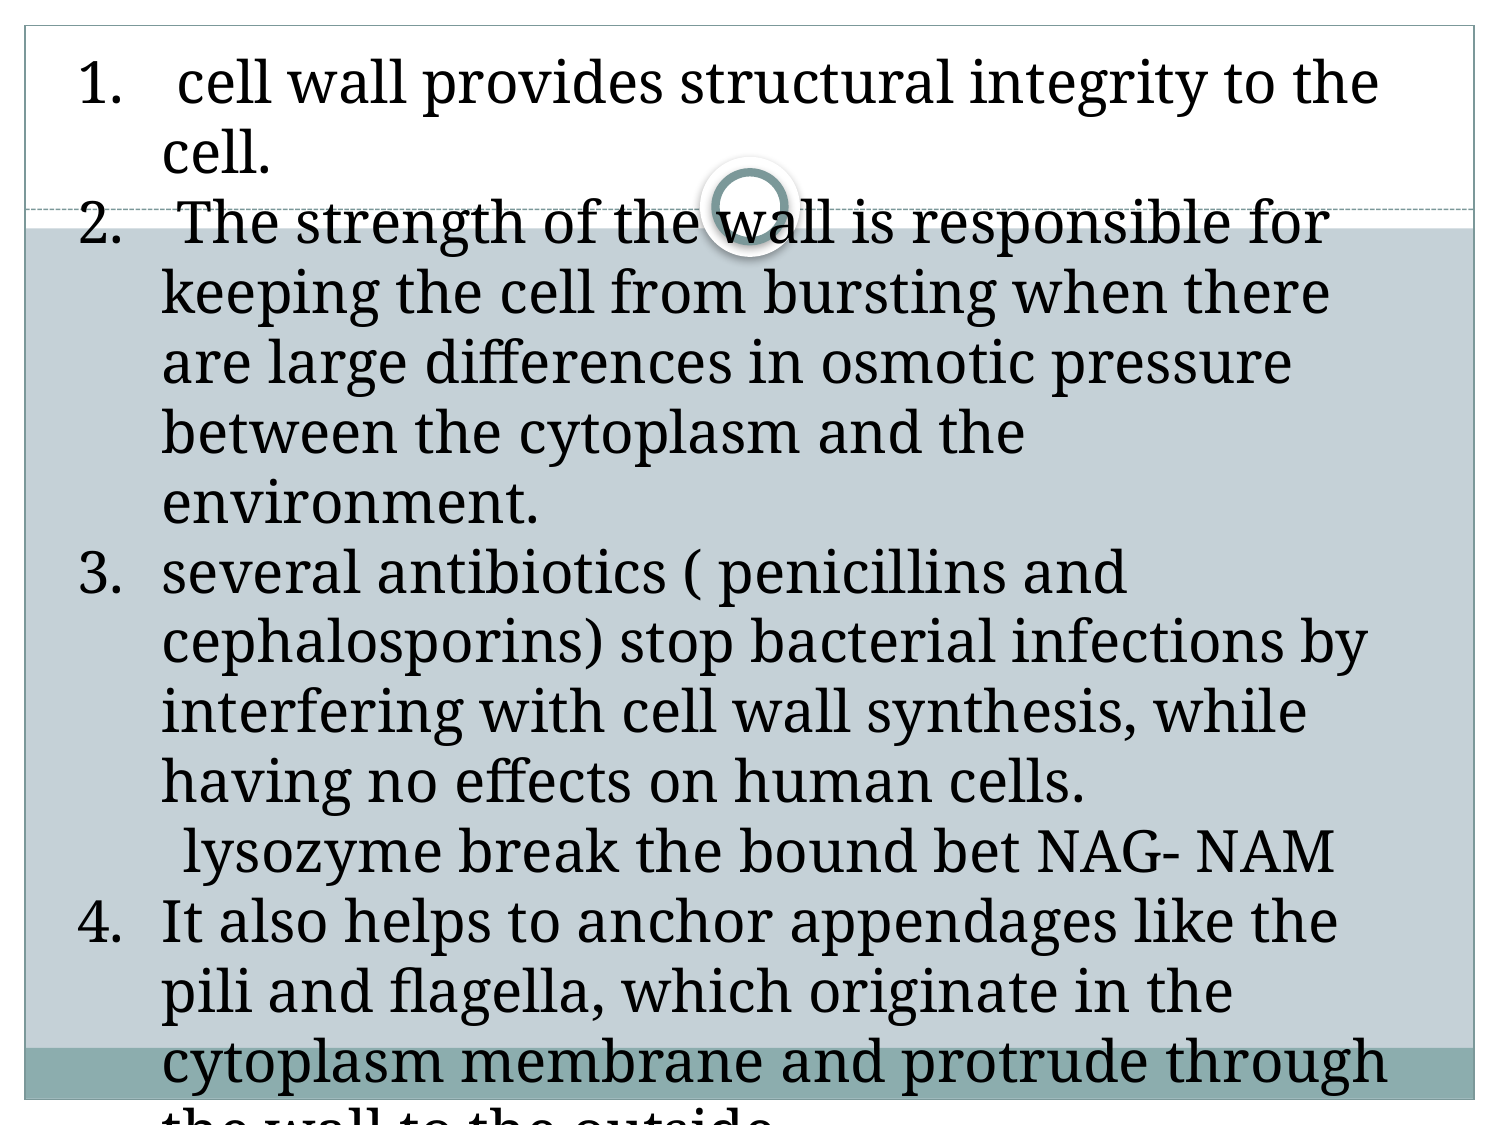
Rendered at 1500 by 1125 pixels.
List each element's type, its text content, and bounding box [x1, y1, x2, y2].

text_box cell wall provides structural integrity to the cell. The strength of the wall is responsible for keeping the cell from bursting when there are large differences in osmotic pressure between the cytoplasm and the environment. several antibiotics ( penicillins and cephalosporins) stop bacterial infections by interfering with cell wall synthesis, while having no effects on human cells. lysozyme break the bound bet NAG- NAM It also helps to anchor appendages like the pili and flagella, which originate in the cytoplasm membrane and protrude through the wall to the outside. [62, 37, 1413, 1125]
